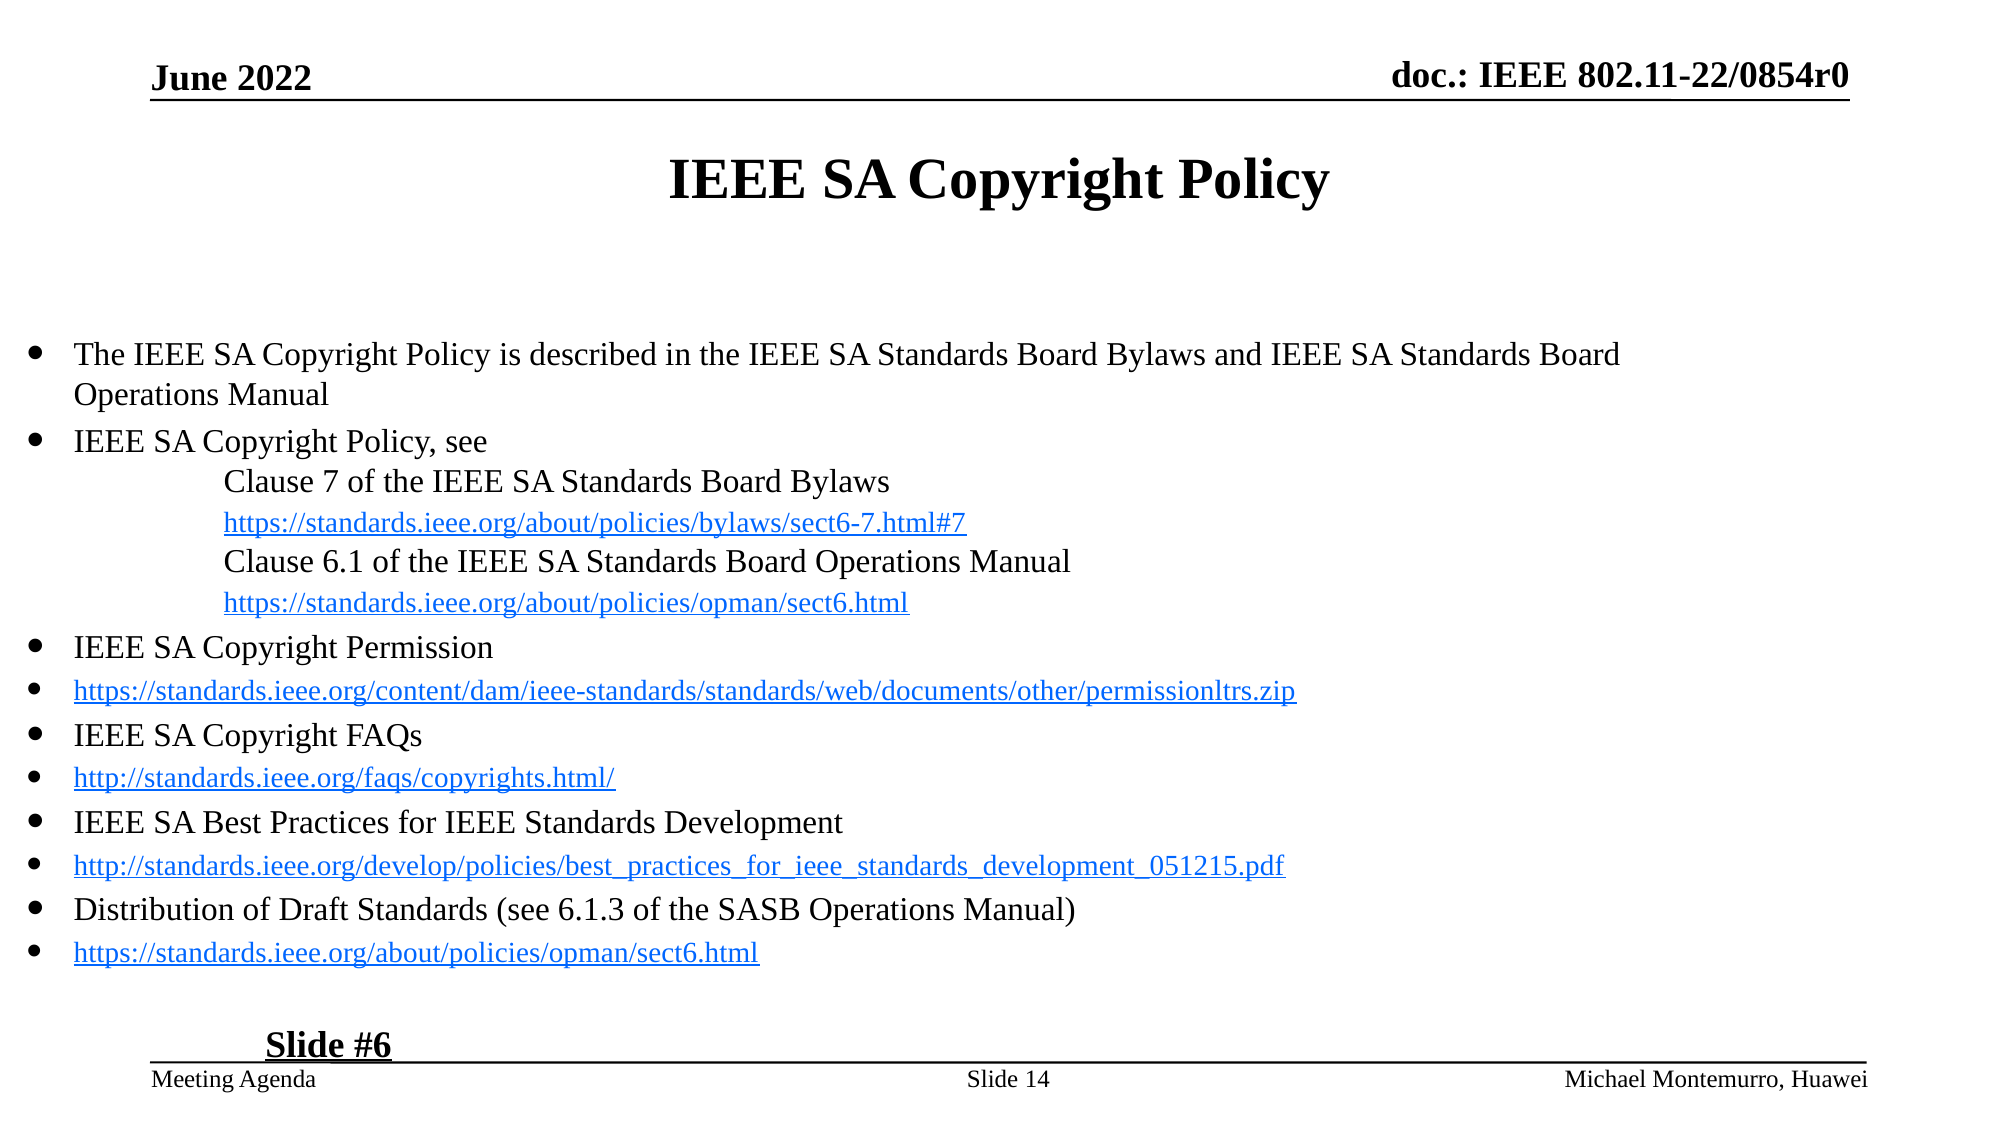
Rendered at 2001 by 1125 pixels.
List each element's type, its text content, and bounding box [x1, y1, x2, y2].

footer Michael Montemurro, Huawei [1266, 1061, 1869, 1093]
list The IEEE SA Copyright Policy is described in the IEEE SA Standards Board Bylaws and IEEE SA Standards Board Operations Manual IEEE SA Copyright Policy, see Clause 7 of the IEEE SA Standards Board Bylaws https://standards.ieee.org/about/policies/bylaws/sect6-7.html#7 Clause 6.1 of the IEEE SA Standards Board Operations Manual https://standards.ieee.org/about/policies/opman/sect6.html IEEE SA Copyright Permission https://standards.ieee.org/content/dam/ieee-standards/standards/web/documents/other/permissionltrs.zip IEEE SA Copyright FAQs http://standards.ieee.org/faqs/copyrights.html/ IEEE SA Best Practices for IEEE Standards Development http://standards.ieee.org/develop/policies/best_practices_for_ieee_standards_development_051215.pdf Distribution of Draft Standards (see 6.1.3 of the SASB Operations Manual) https://standards.ieee.org/about/policies/opman/sect6.html [0, 324, 1700, 1000]
slide_number Slide 14 [964, 1061, 1053, 1093]
text_box Slide #6 [250, 1012, 407, 1073]
text_box IEEE SA Copyright Policy [362, 87, 1638, 263]
